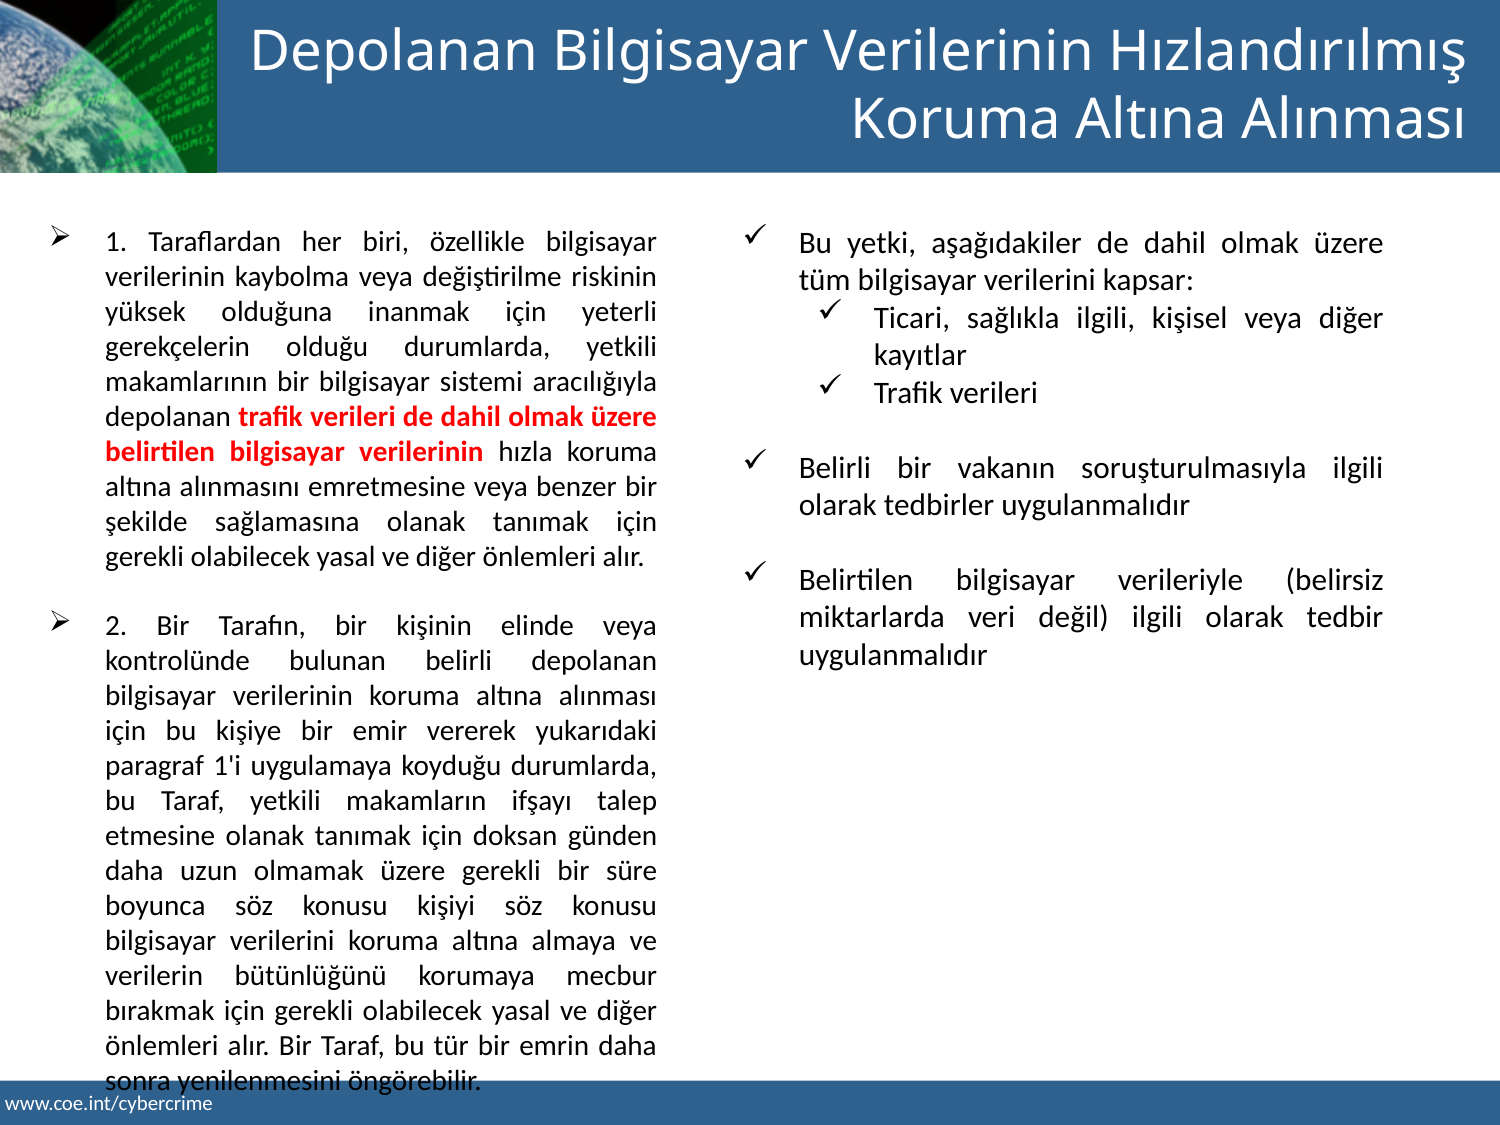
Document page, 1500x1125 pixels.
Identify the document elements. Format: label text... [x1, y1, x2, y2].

text_box 1. Taraflardan her biri, özellikle bilgisayar verilerinin kaybolma veya değiştirilme riskinin yüksek olduğuna inanmak için yeterli gerekçelerin olduğu durumlarda, yetkili makamlarının bir bilgisayar sistemi aracılığıyla depolanan trafik verileri de dahil olmak üzere belirtilen bilgisayar verilerinin hızla koruma altına alınmasını emretmesine veya benzer bir şekilde sağlamasına olanak tanımak için gerekli olabilecek yasal ve diğer önlemleri alır. 2. Bir Tarafın, bir kişinin elinde veya kontrolünde bulunan belirli depolanan bilgisayar verilerinin koruma altına alınması için bu kişiye bir emir vererek yukarıdaki paragraf 1'i uygulamaya koyduğu durumlarda, bu Taraf, yetkili makamların ifşayı talep etmesine olanak tanımak için doksan günden daha uzun olmamak üzere gerekli bir süre boyunca söz konusu kişiyi söz konusu bilgisayar verilerini koruma altına almaya ve verilerin bütünlüğünü korumaya mecbur bırakmak için gerekli olabilecek yasal ve diğer önlemleri alır. Bir Taraf, bu tür bir emrin daha sonra yenilenmesini öngörebilir. [34, 214, 673, 1104]
text_box Depolanan Bilgisayar Verilerinin Hızlandırılmış Koruma Altına Alınması [230, 7, 1483, 157]
picture [0, 0, 217, 173]
text_box Bu yetki, aşağıdakiler de dahil olmak üzere tüm bilgisayar verilerini kapsar: Ticari, sağlıkla ilgili, kişisel veya diğer kayıtlar Trafik verileri Belirli bir vakanın soruşturulmasıyla ilgili olarak tedbirler uygulanmalıdır Belirtilen bilgisayar verileriyle (belirsiz miktarlarda veri değil) ilgili olarak tedbir uygulanmalıdır [727, 214, 1400, 679]
